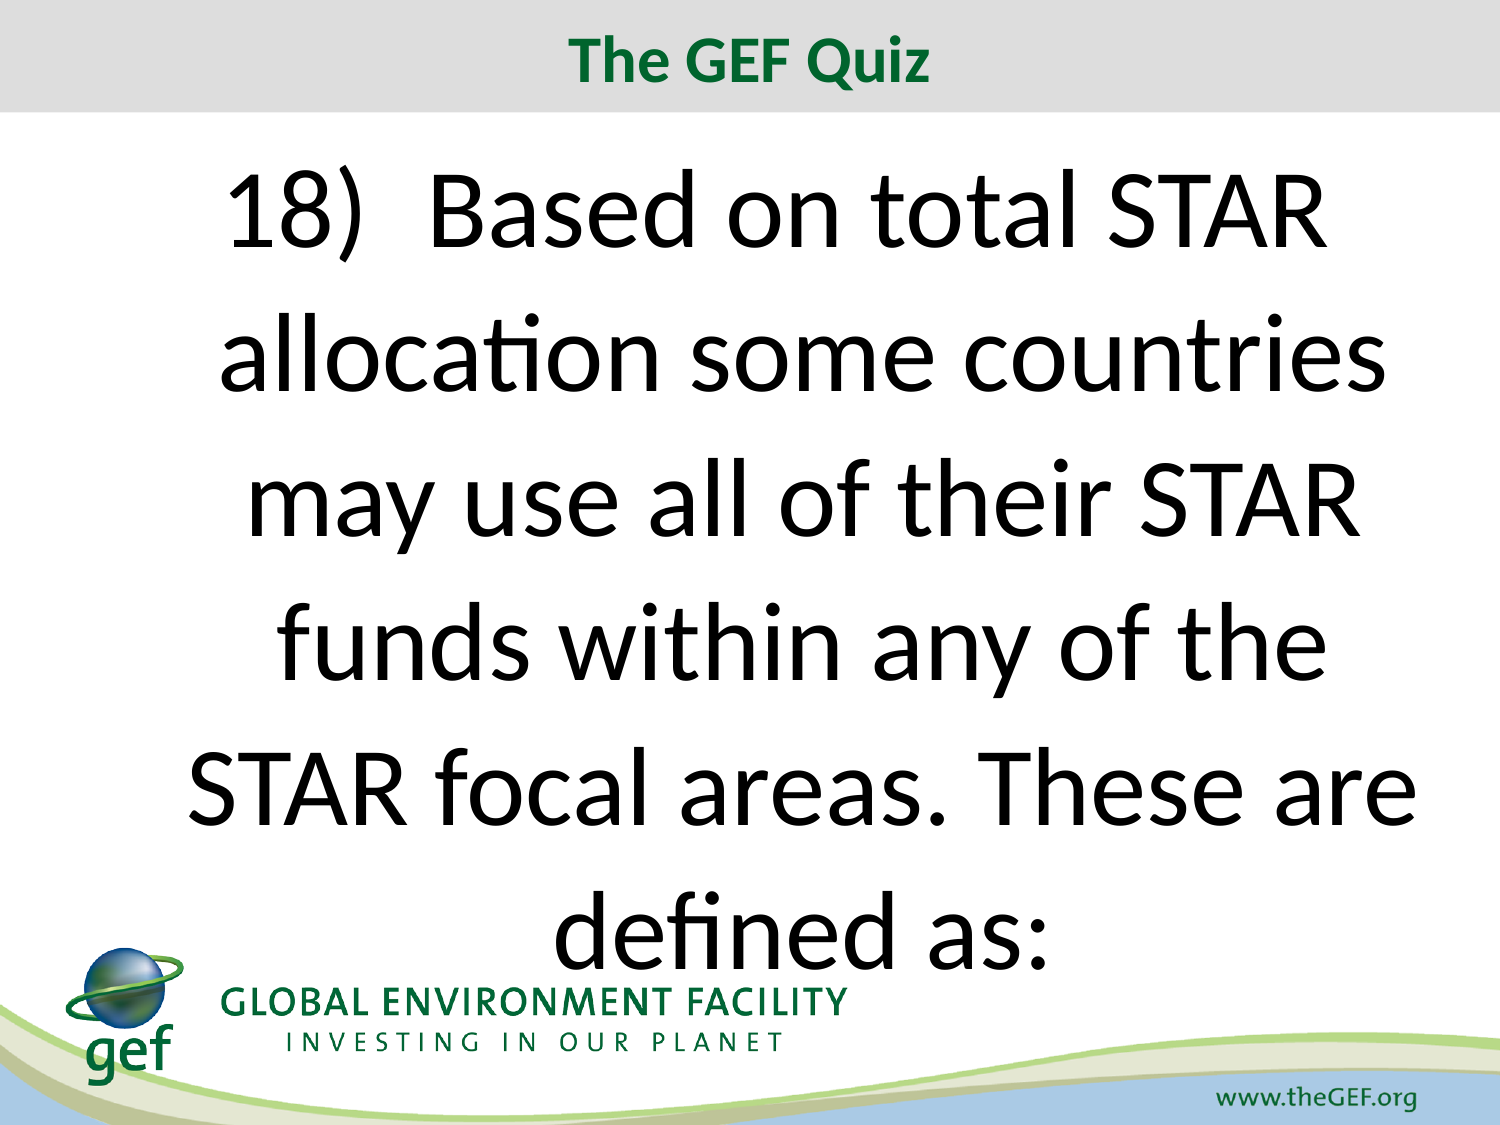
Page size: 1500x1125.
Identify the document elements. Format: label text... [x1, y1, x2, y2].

text_box The GEF Quiz [0, 0, 1500, 113]
title 18) Based on total STAR allocation some countries may use all of their STAR funds within any of the STAR focal areas. These are defined as: [100, 148, 1451, 1059]
picture [0, 920, 1500, 1125]
